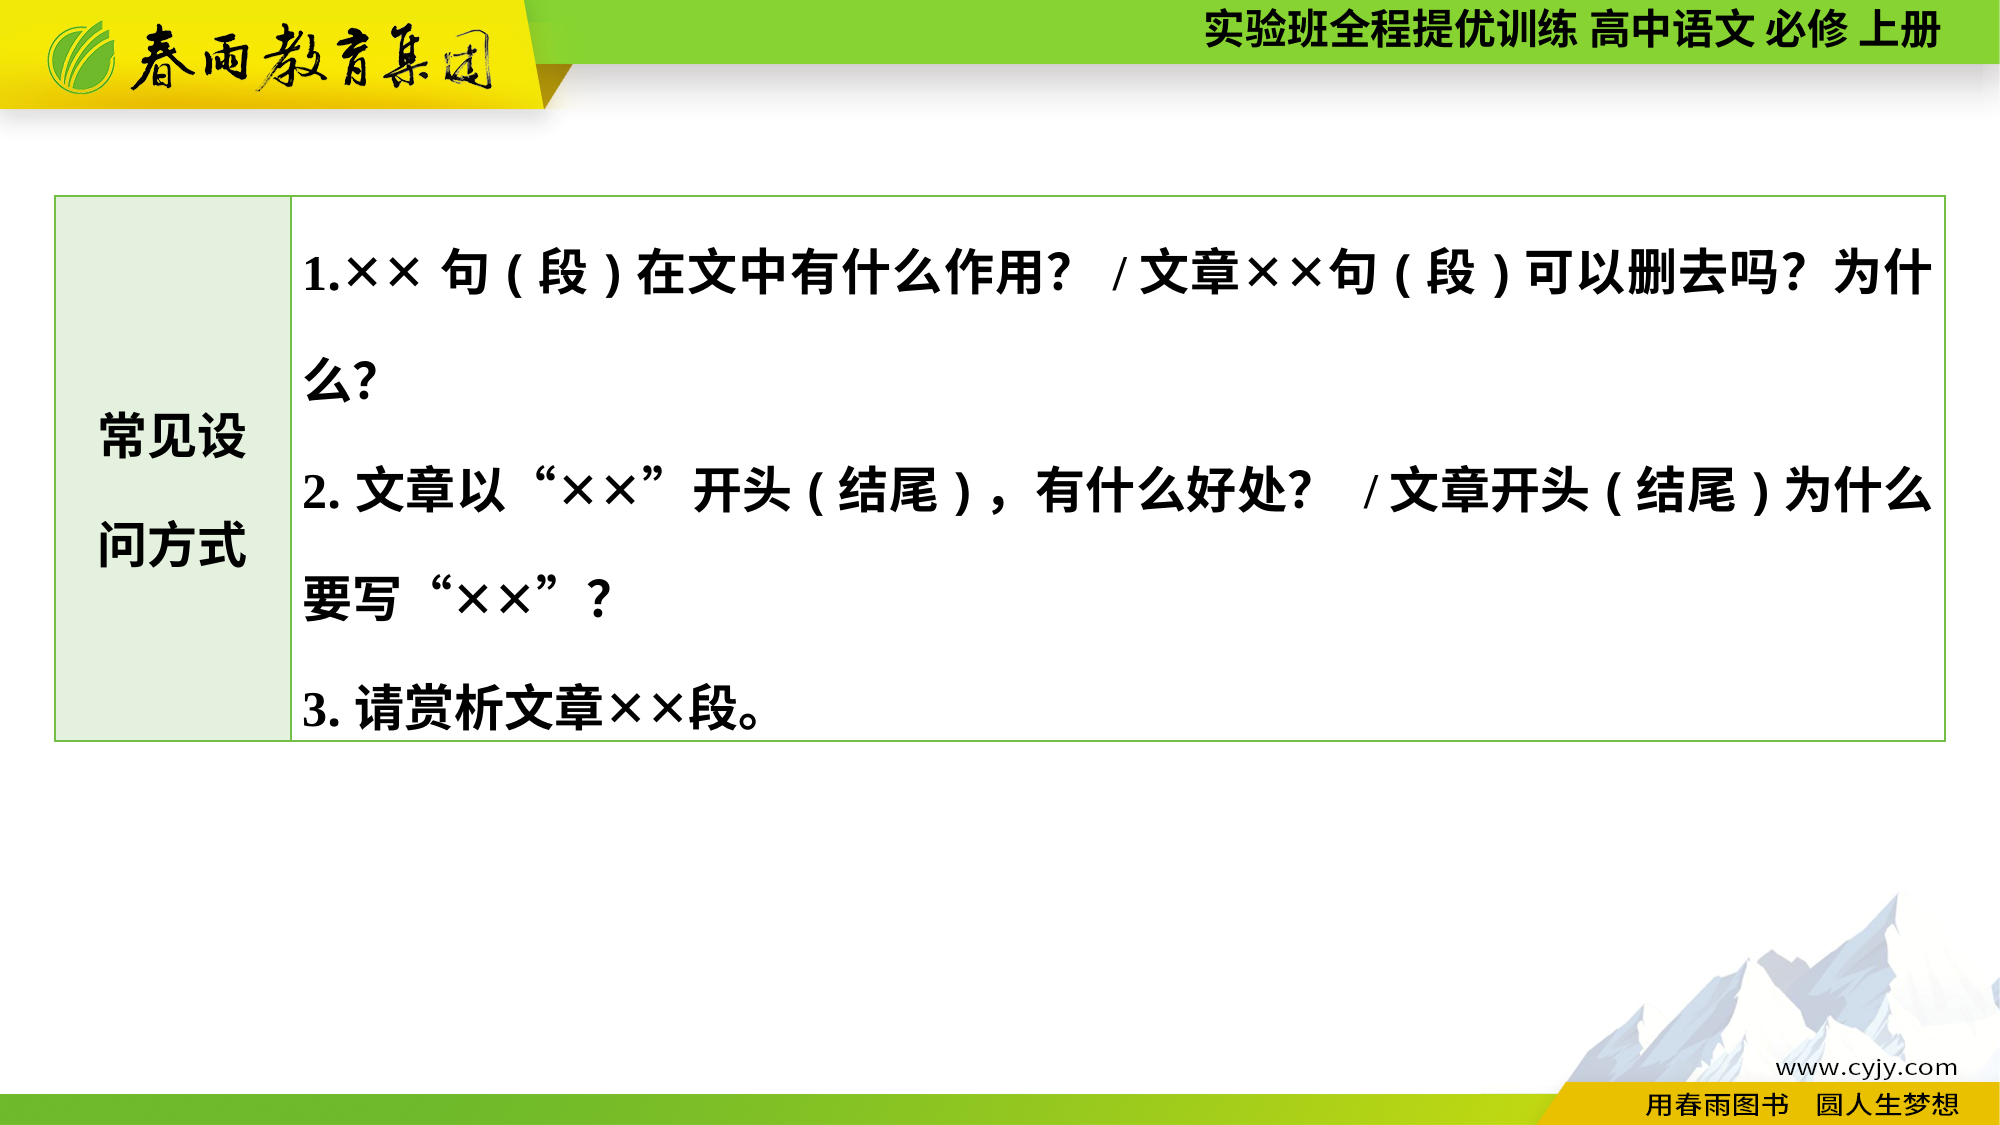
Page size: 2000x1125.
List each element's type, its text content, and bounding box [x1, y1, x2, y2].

table_header 1.✕✕句(段)在文中有什么作用？/文章✕✕句(段)可以删去吗？为什么？ 2.文章以“✕✕”开头(结尾)，有什么好处？ /文章开头(结尾)为什么要写“✕✕”？ 3.请赏析文章✕✕段。 [292, 197, 1944, 740]
table_header 常见设 问方式 [56, 197, 290, 740]
picture [0, 0, 2000, 1125]
